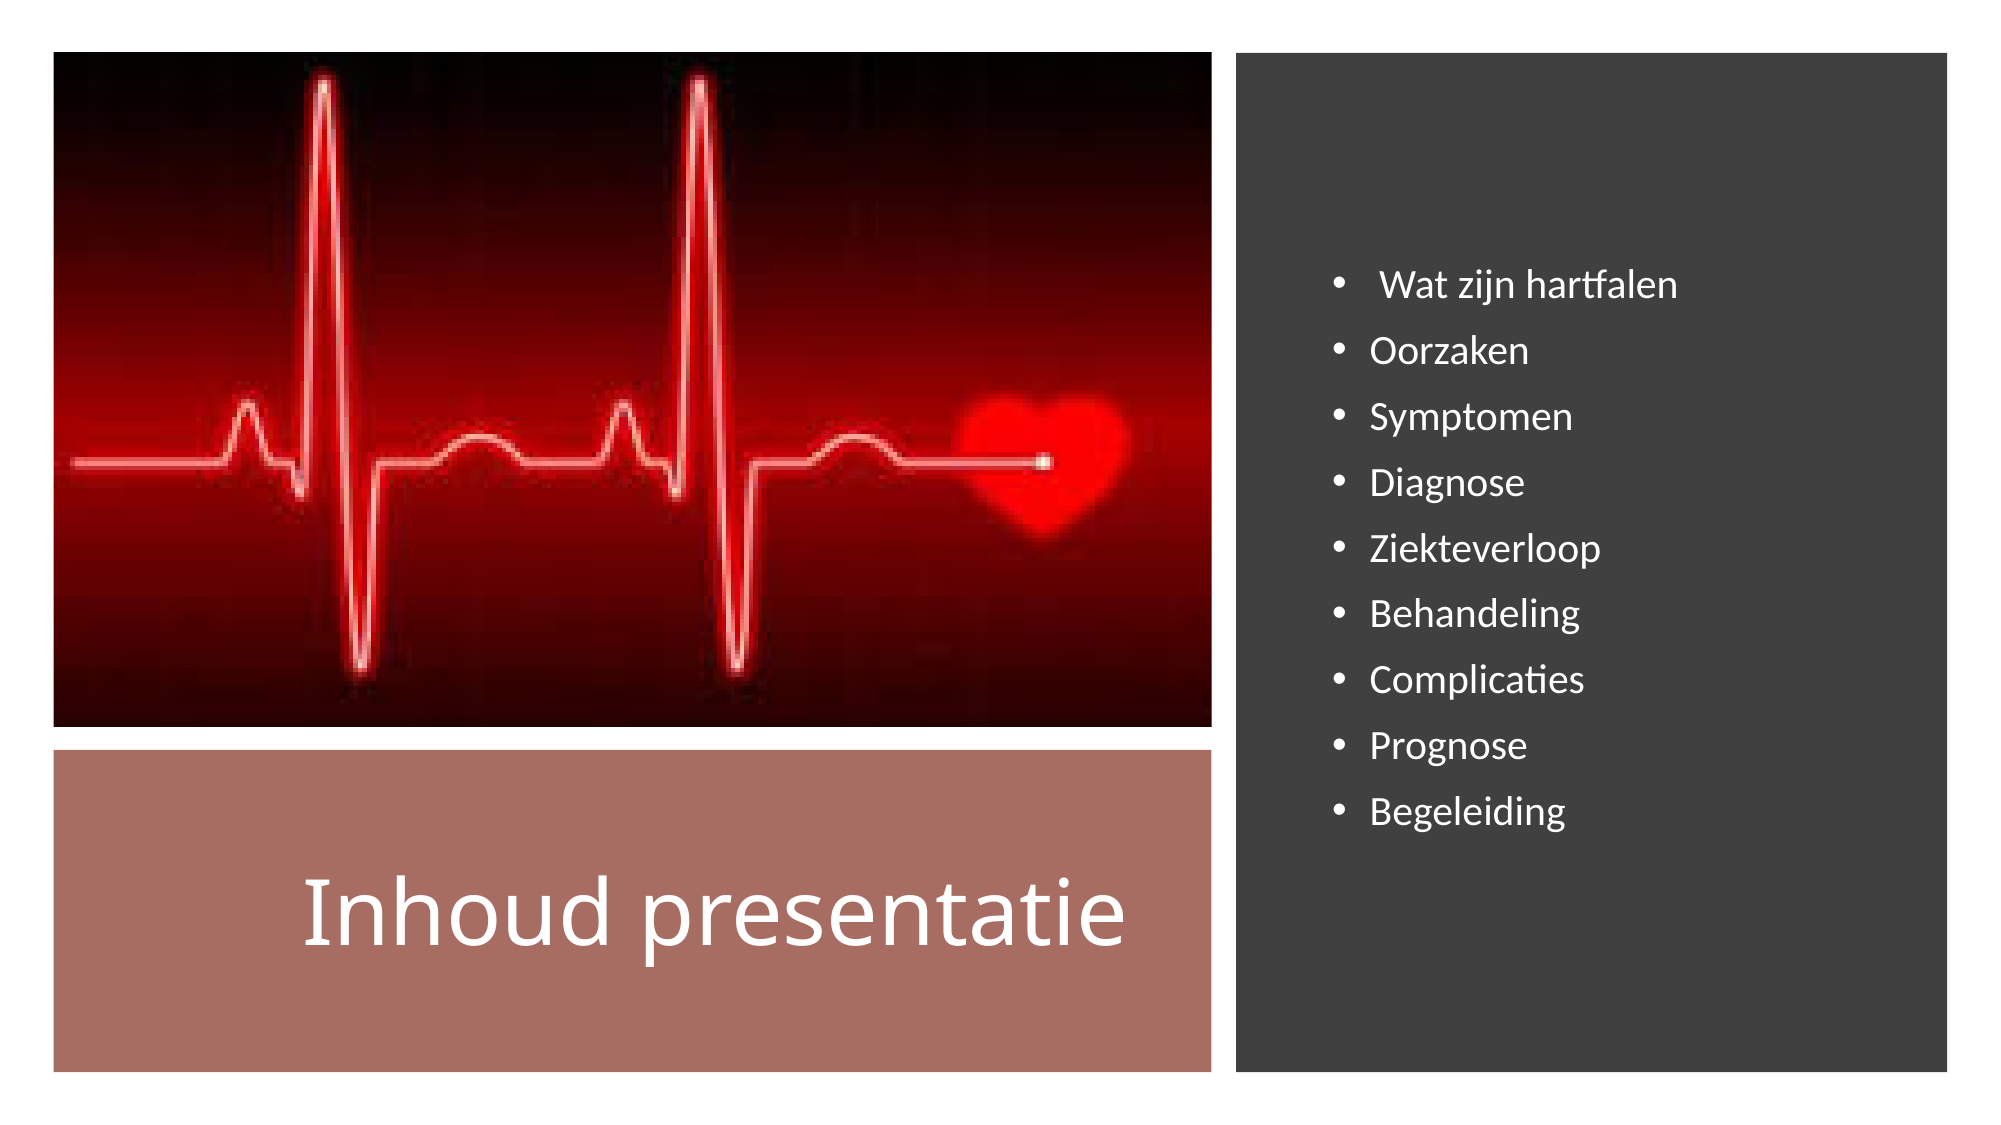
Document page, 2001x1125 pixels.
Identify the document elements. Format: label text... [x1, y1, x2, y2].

picture [53, 52, 1212, 727]
text_box [53, 749, 1212, 1073]
list Wat zijn hartfalen Oorzaken Symptomen Diagnose Ziekteverloop Behandeling Complicaties Prognose Begeleiding [1317, 150, 1879, 947]
text_box [1235, 52, 1948, 1073]
title Inhoud presentatie [85, 782, 1168, 1049]
